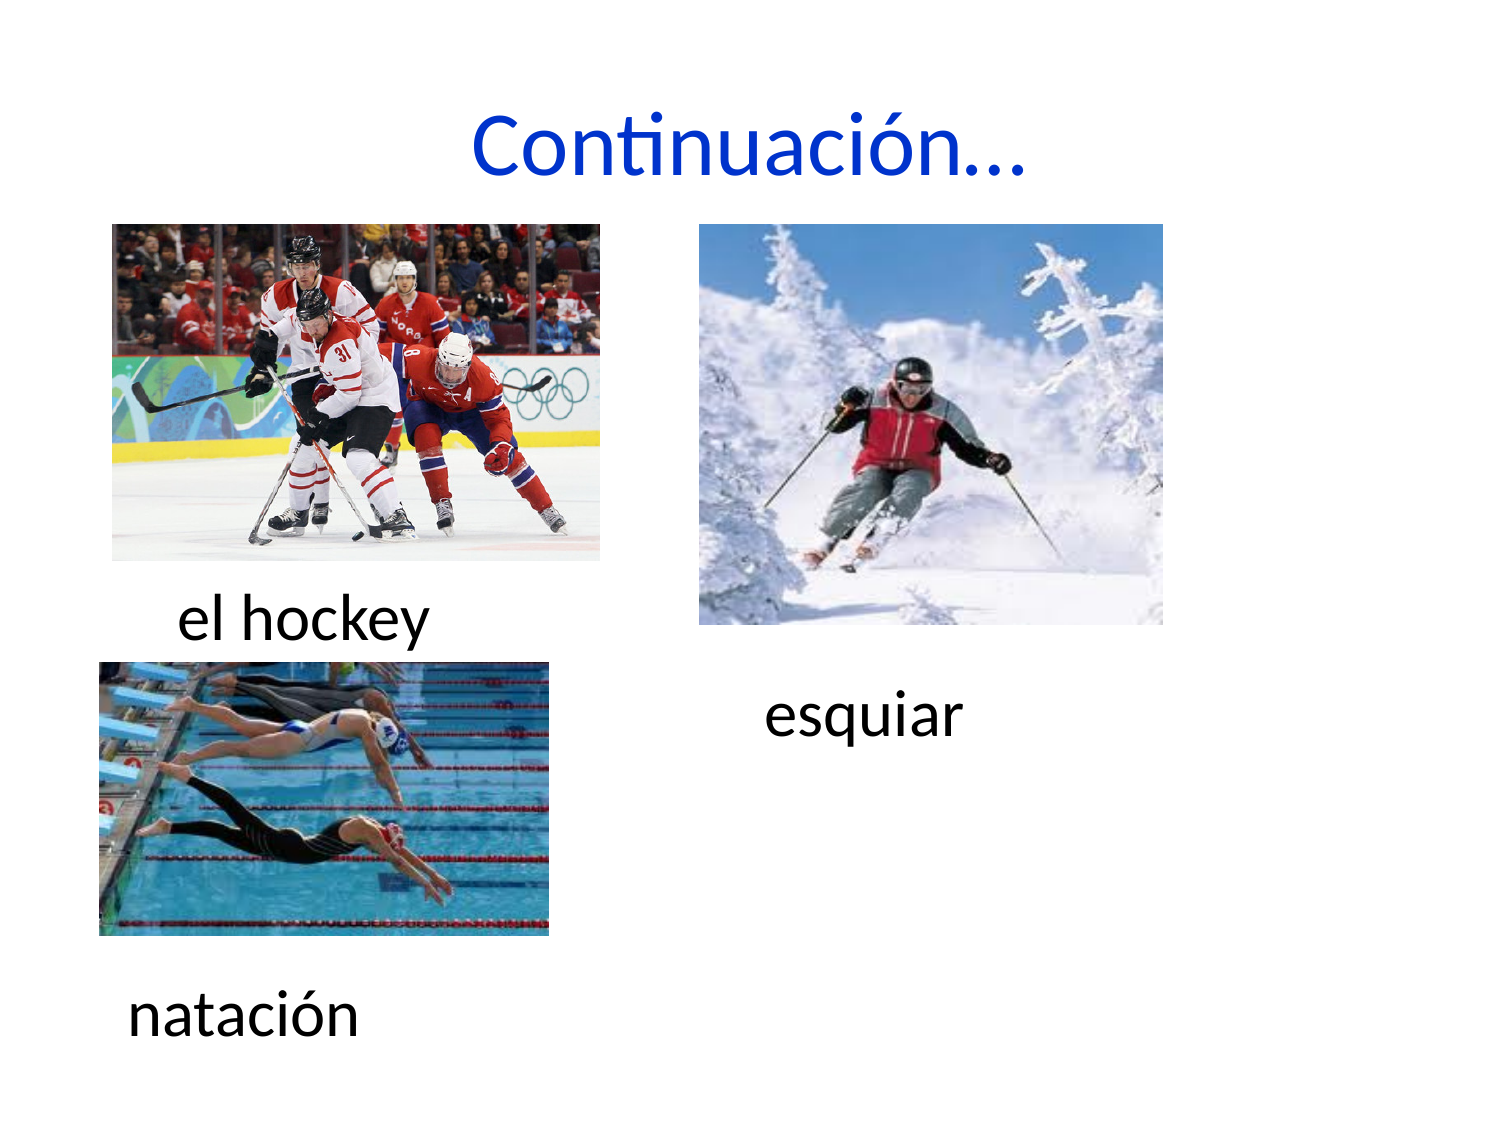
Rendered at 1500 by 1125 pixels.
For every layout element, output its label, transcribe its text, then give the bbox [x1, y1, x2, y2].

picture [112, 224, 601, 561]
title Continuación… [75, 45, 1425, 233]
text_box esquiar [750, 662, 1163, 758]
text_box natación [112, 962, 391, 1058]
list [99, 662, 549, 937]
picture [699, 224, 1163, 626]
text_box el hockey [162, 569, 575, 662]
